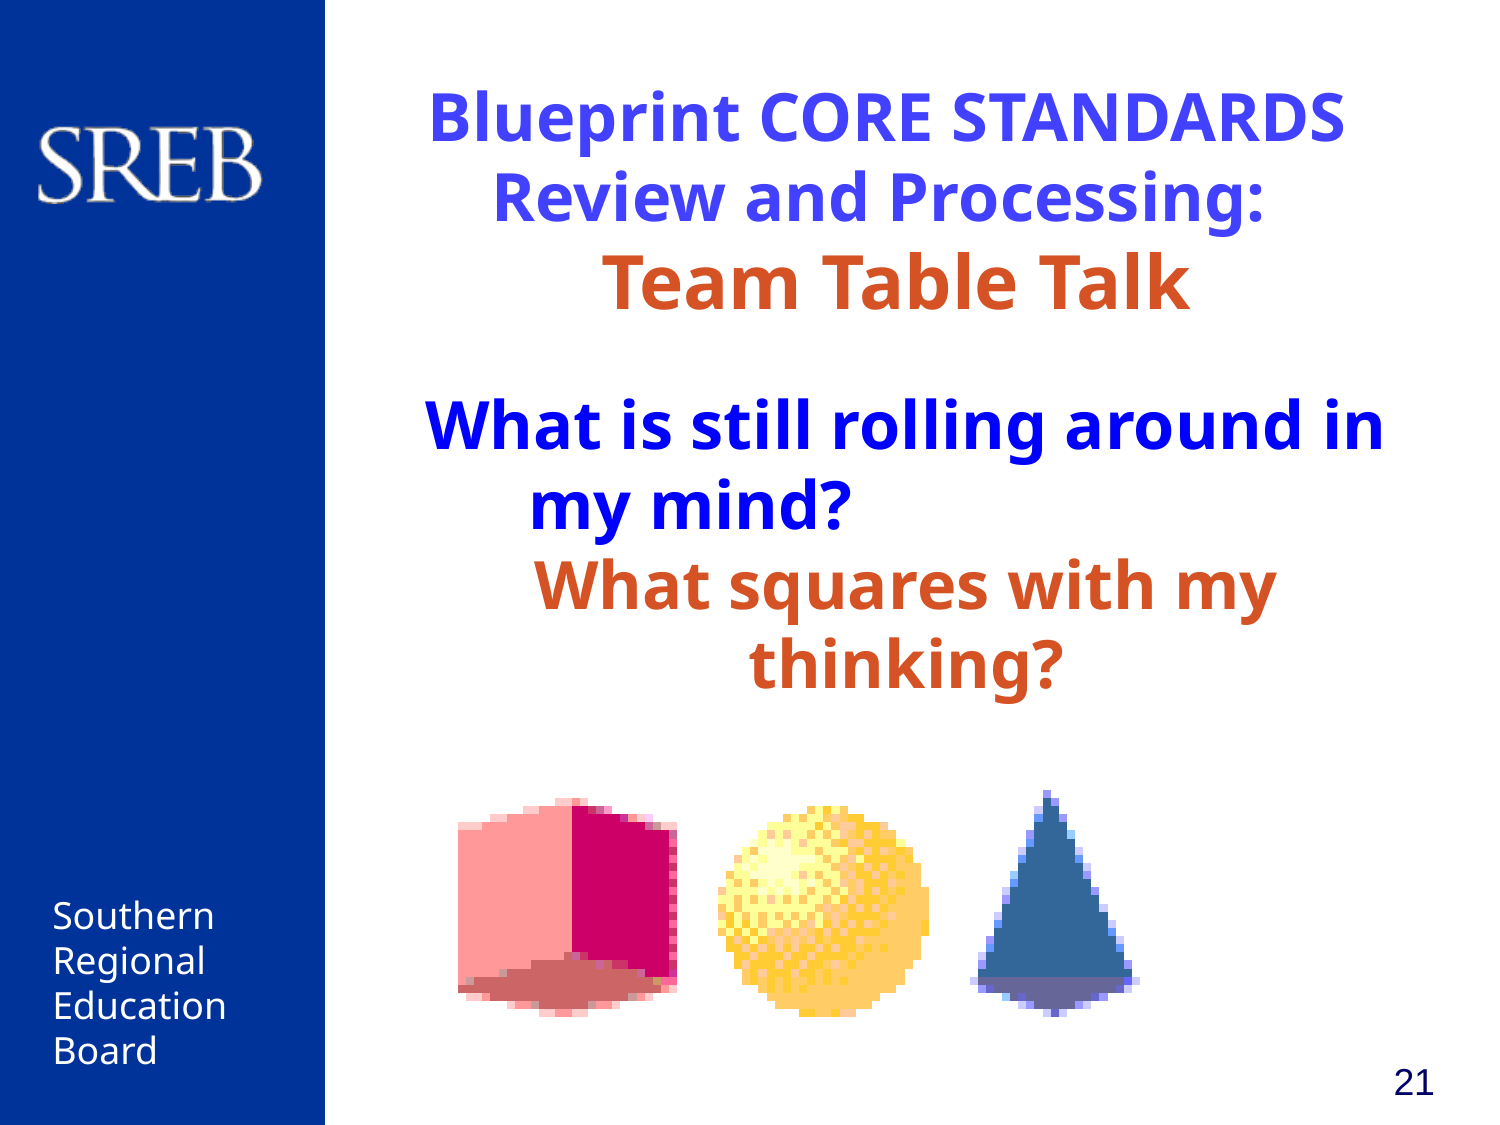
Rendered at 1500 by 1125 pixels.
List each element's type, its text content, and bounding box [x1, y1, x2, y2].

slide_number 21 [1124, 1049, 1451, 1125]
subtitle What is still rolling around in my mind? What squares with my thinking? [374, 374, 1438, 1063]
title Blueprint CORE STANDARDS Review and Processing: Team Table Talk [337, 37, 1438, 363]
picture [37, 124, 263, 204]
picture [425, 774, 1173, 1035]
